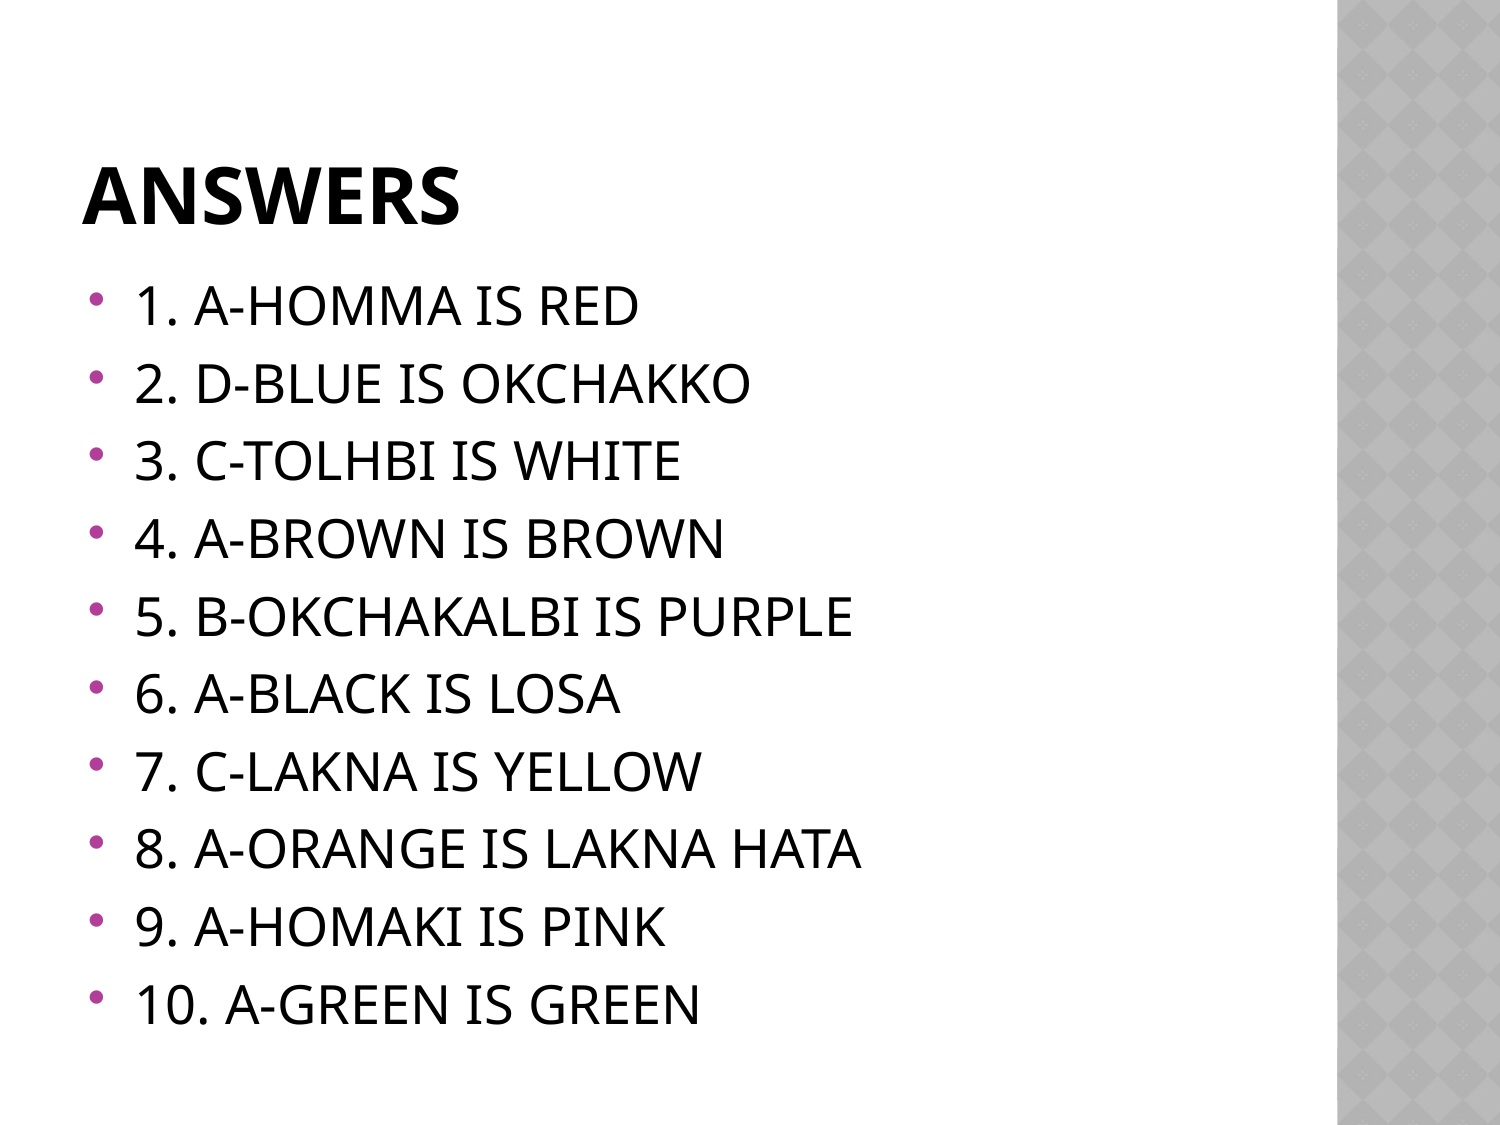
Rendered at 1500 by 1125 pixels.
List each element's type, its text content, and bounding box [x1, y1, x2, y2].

title Answers [75, 52, 1263, 240]
list 1. A-HOMMA IS RED 2. D-BLUE IS OKCHAKKO 3. C-TOLHBI IS WHITE 4. A-BROWN IS BROWN 5. B-OKCHAKALBI IS PURPLE 6. A-BLACK IS LOSA 7. C-LAKNA IS YELLOW 8. A-ORANGE IS LAKNA HATA 9. A-HOMAKI IS PINK 10. A-GREEN IS GREEN [75, 264, 1263, 1059]
